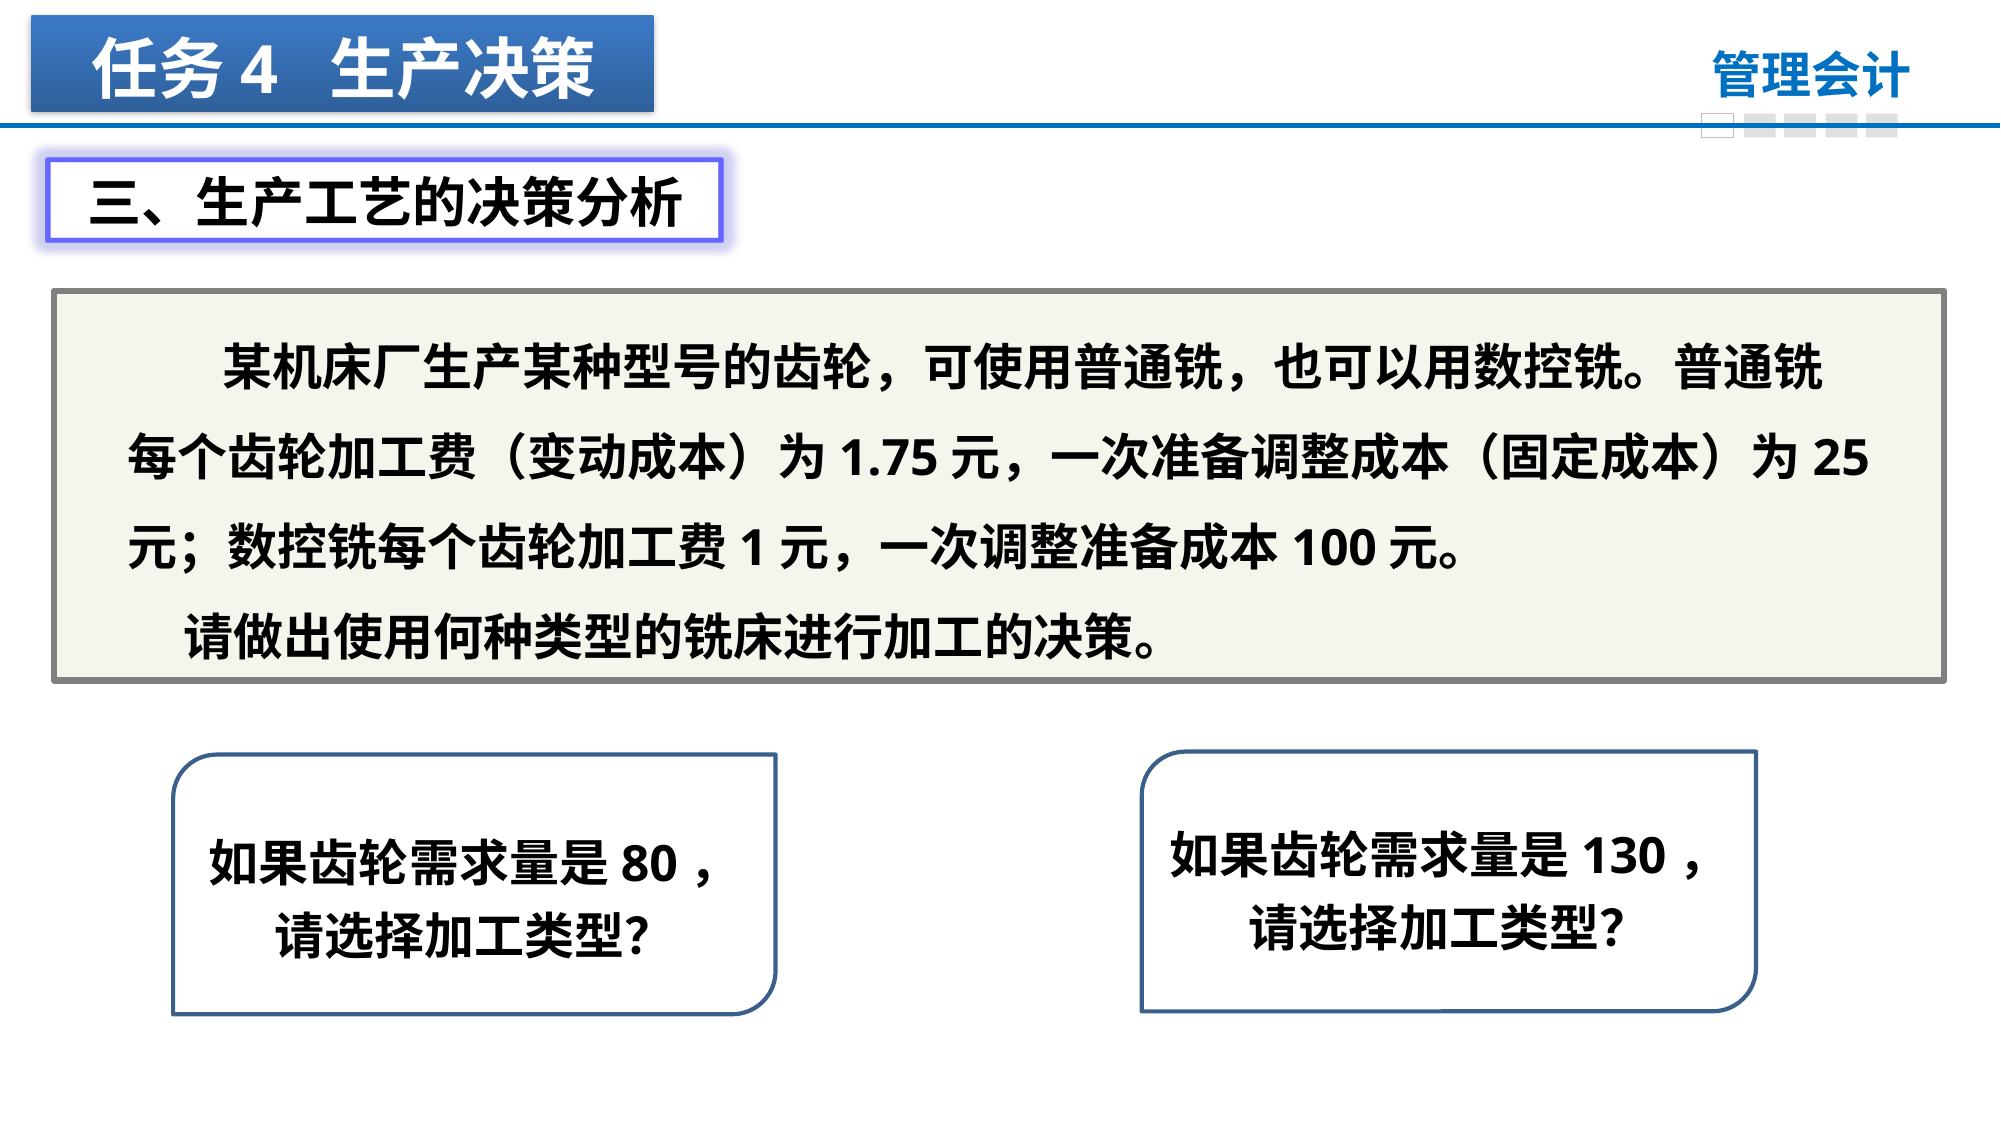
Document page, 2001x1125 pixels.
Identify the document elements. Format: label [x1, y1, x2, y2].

text_box [53, 290, 1945, 681]
text_box [31, 14, 654, 117]
text_box [1141, 751, 1757, 1012]
text_box [172, 754, 776, 1015]
text_box [17, 131, 753, 268]
